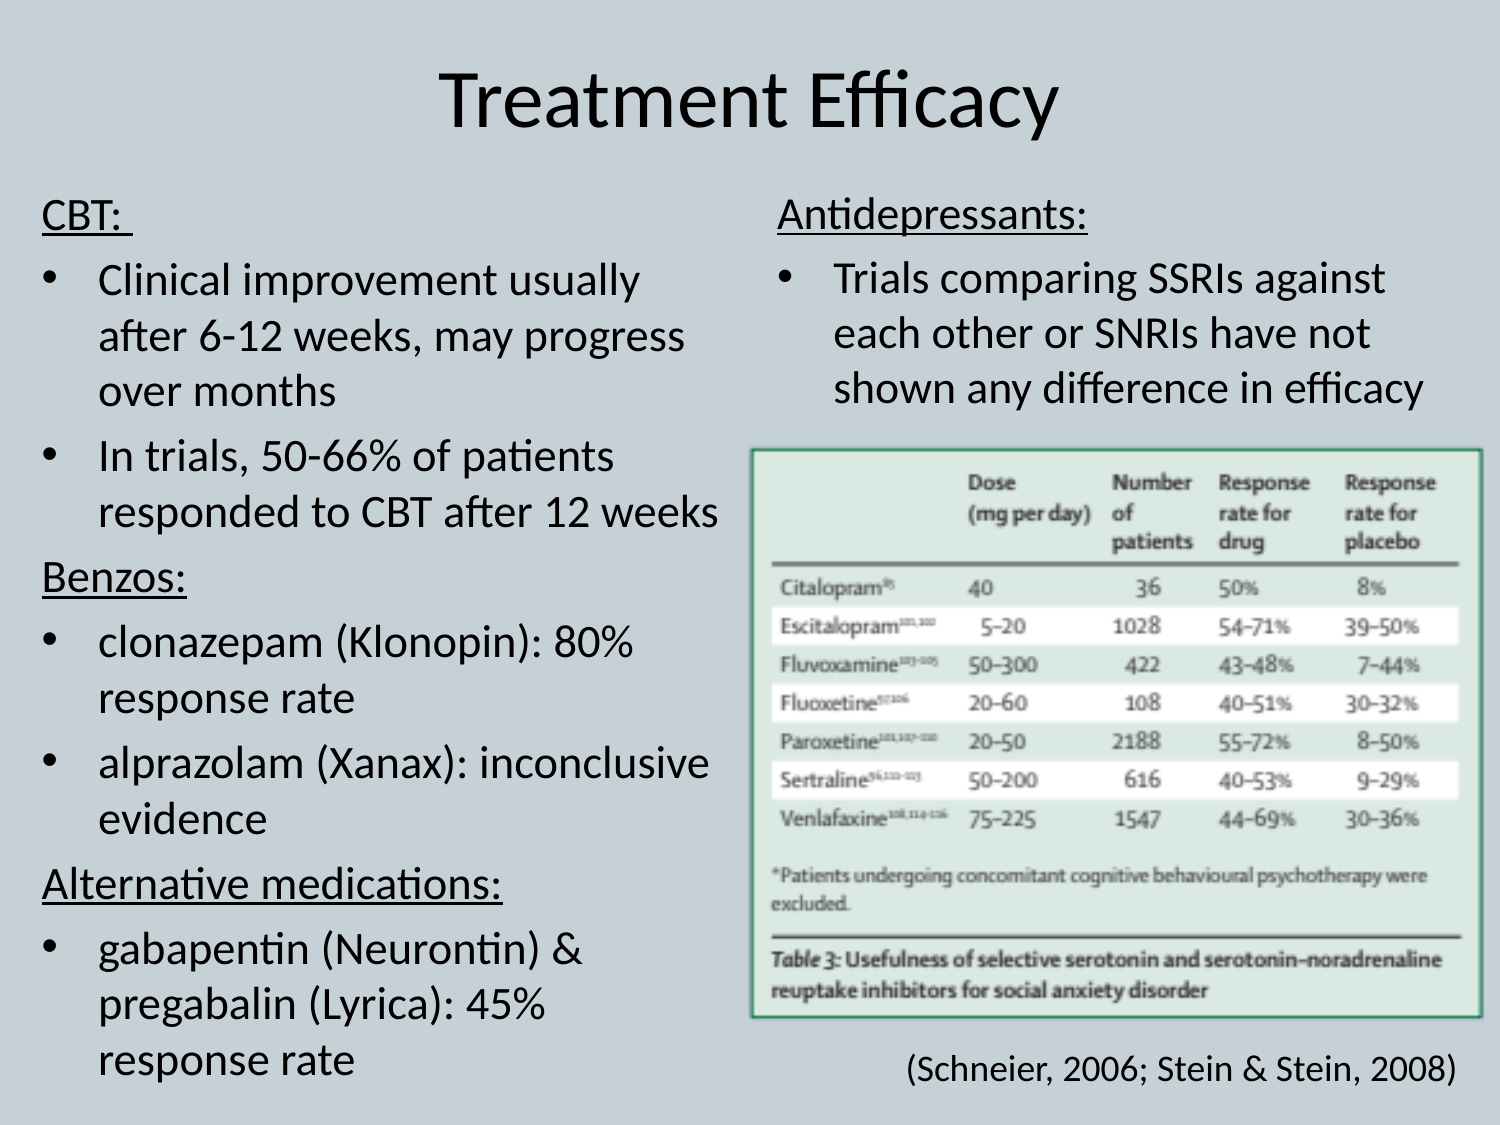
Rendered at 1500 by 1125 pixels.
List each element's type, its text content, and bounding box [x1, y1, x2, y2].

text_box (Schneier, 2006; Stein & Stein, 2008) [890, 1036, 1500, 1097]
list Antidepressants: Trials comparing SSRIs against each other or SNRIs have not shown any difference in efficacy [761, 176, 1483, 427]
picture [737, 428, 1497, 1033]
title Treatment Efficacy [75, 0, 1425, 188]
list CBT: Clinical improvement usually after 6-12 weeks, may progress over months In trials, 50-66% of patients responded to CBT after 12 weeks Benzos: clonazepam (Klonopin): 80% response rate alprazolam (Xanax): inconclusive evidence Alternative medications: gabapentin (Neurontin) & pregabalin (Lyrica): 45% response rate [26, 176, 738, 1097]
